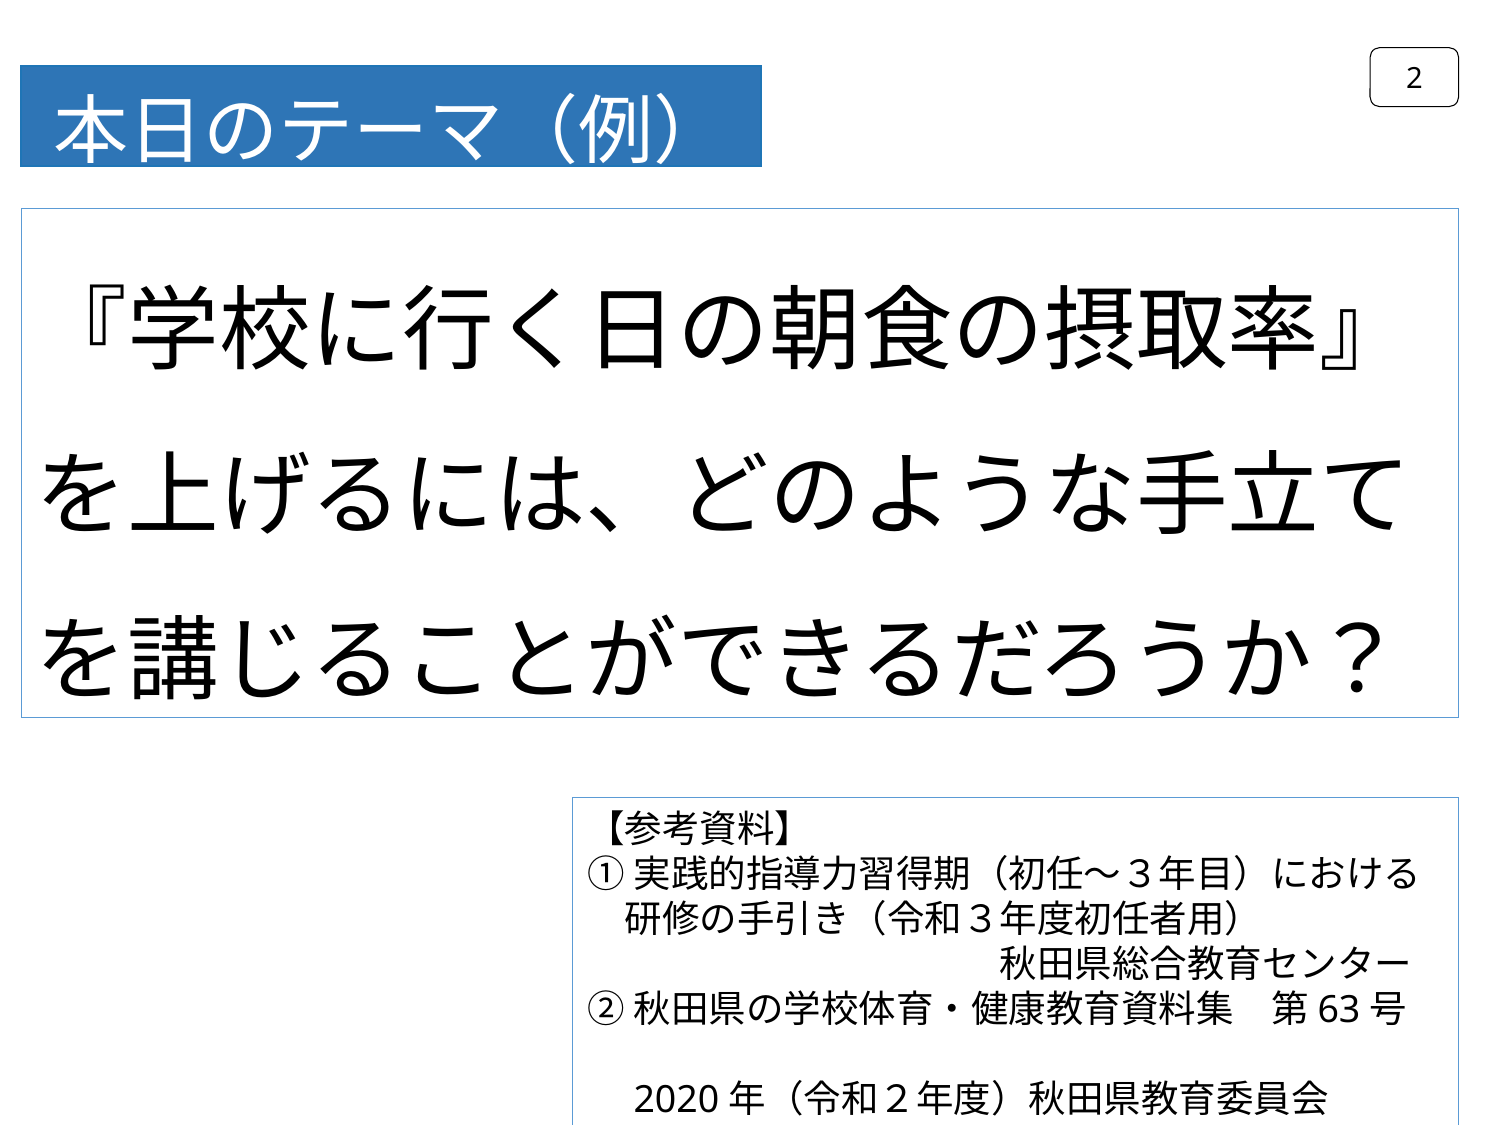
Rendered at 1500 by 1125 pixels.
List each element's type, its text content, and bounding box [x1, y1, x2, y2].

text_box 【参考資料】 ①実践的指導力習得期（初任～３年目）における 研修の手引き（令和３年度初任者用） 秋田県総合教育センター ②秋田県の学校体育・健康教育資料集 第63号 2020年（令和２年度）秋田県教育委員会 [572, 797, 1459, 1125]
text_box 本日のテーマ（例） [20, 65, 762, 167]
text_box 『学校に行く日の朝食の摂取率』を上げるには、どのような手立てを講じることができるだろうか？ [21, 208, 1459, 718]
text_box 2 [1368, 46, 1460, 108]
